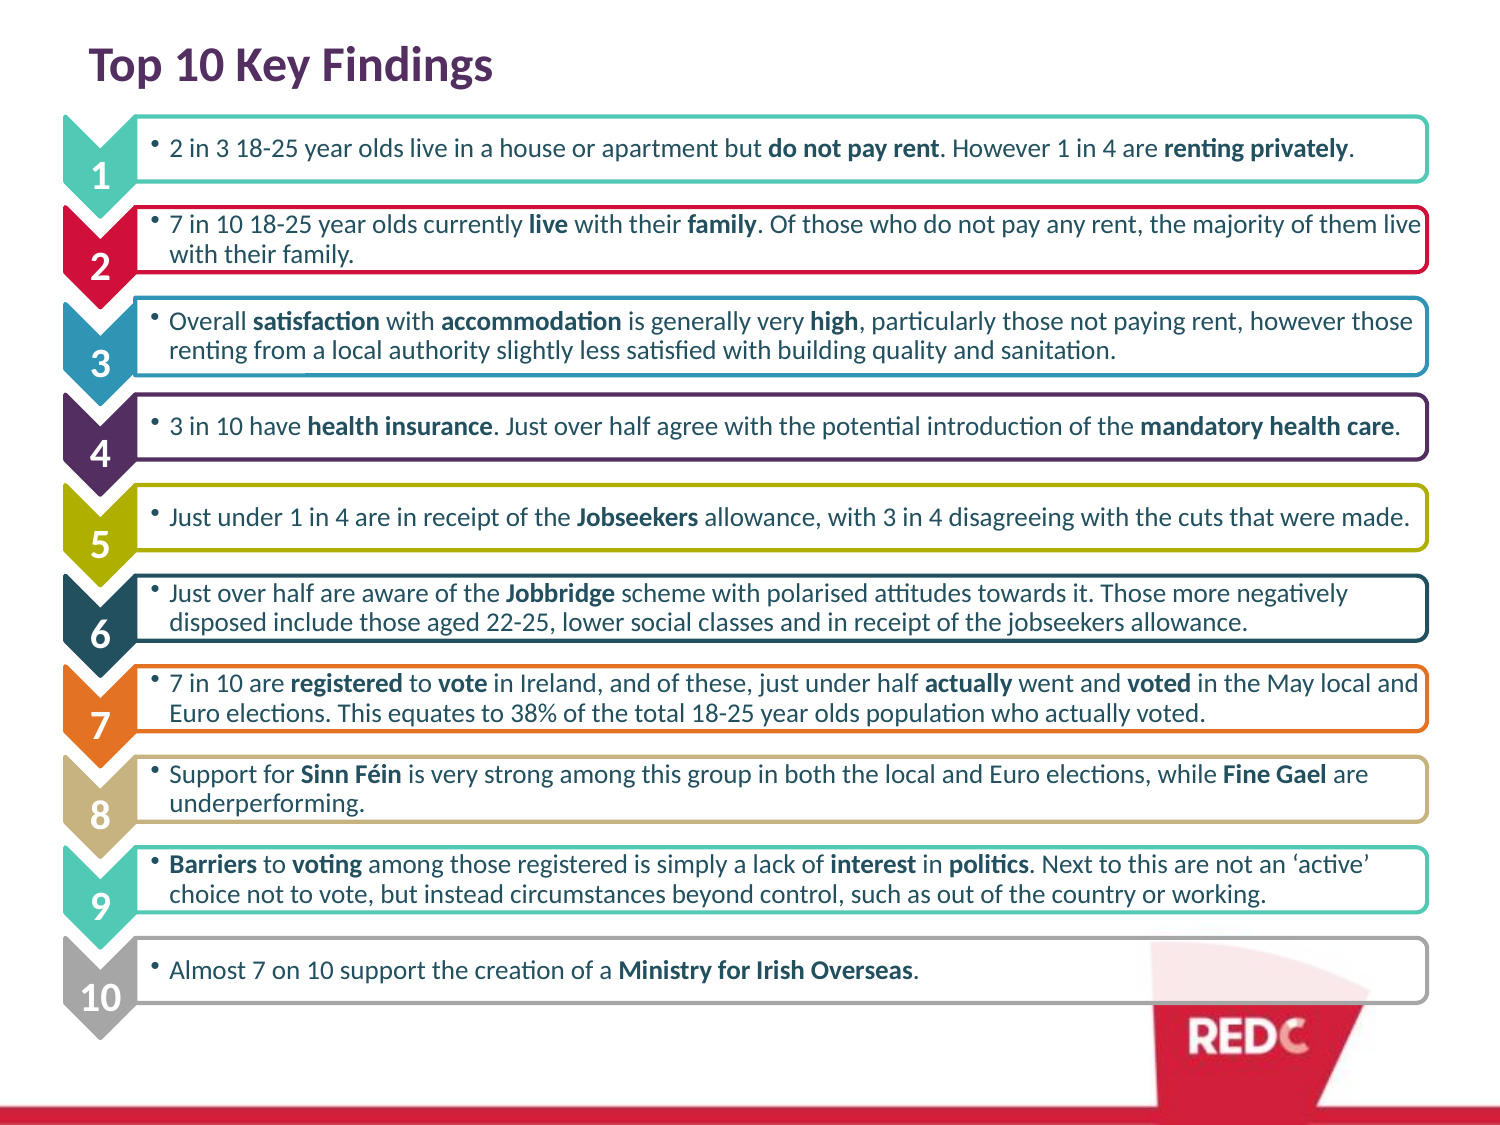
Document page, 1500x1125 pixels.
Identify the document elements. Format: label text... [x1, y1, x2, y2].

picture [0, 0, 1500, 1125]
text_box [64, 115, 1428, 1039]
title Top 10 Key Findings [88, 30, 498, 92]
